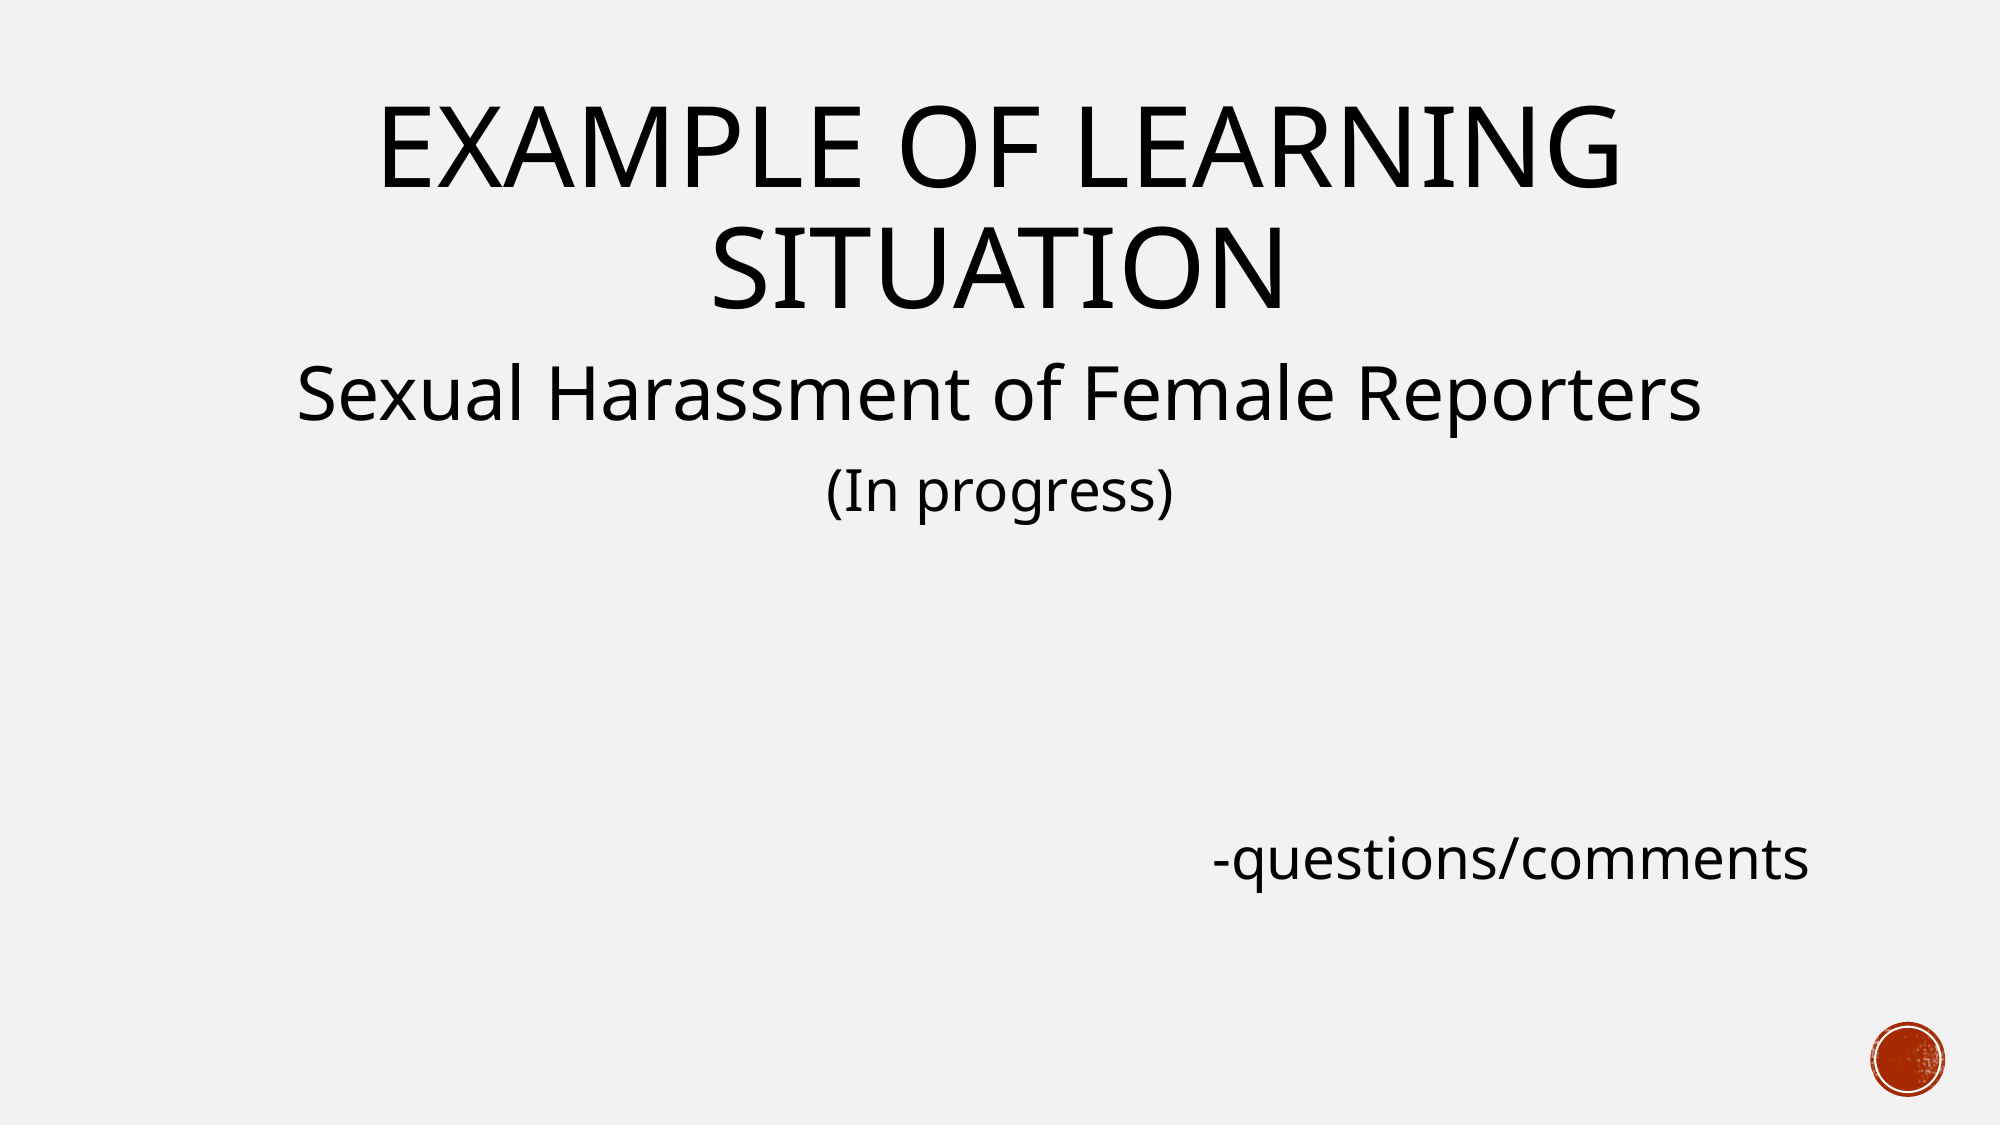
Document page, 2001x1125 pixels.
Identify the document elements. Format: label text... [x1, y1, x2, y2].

title Example of Learning Situation [175, 79, 1826, 344]
list Sexual Harassment of Female Reporters (In progress) -questions/comments [175, 348, 1826, 1013]
